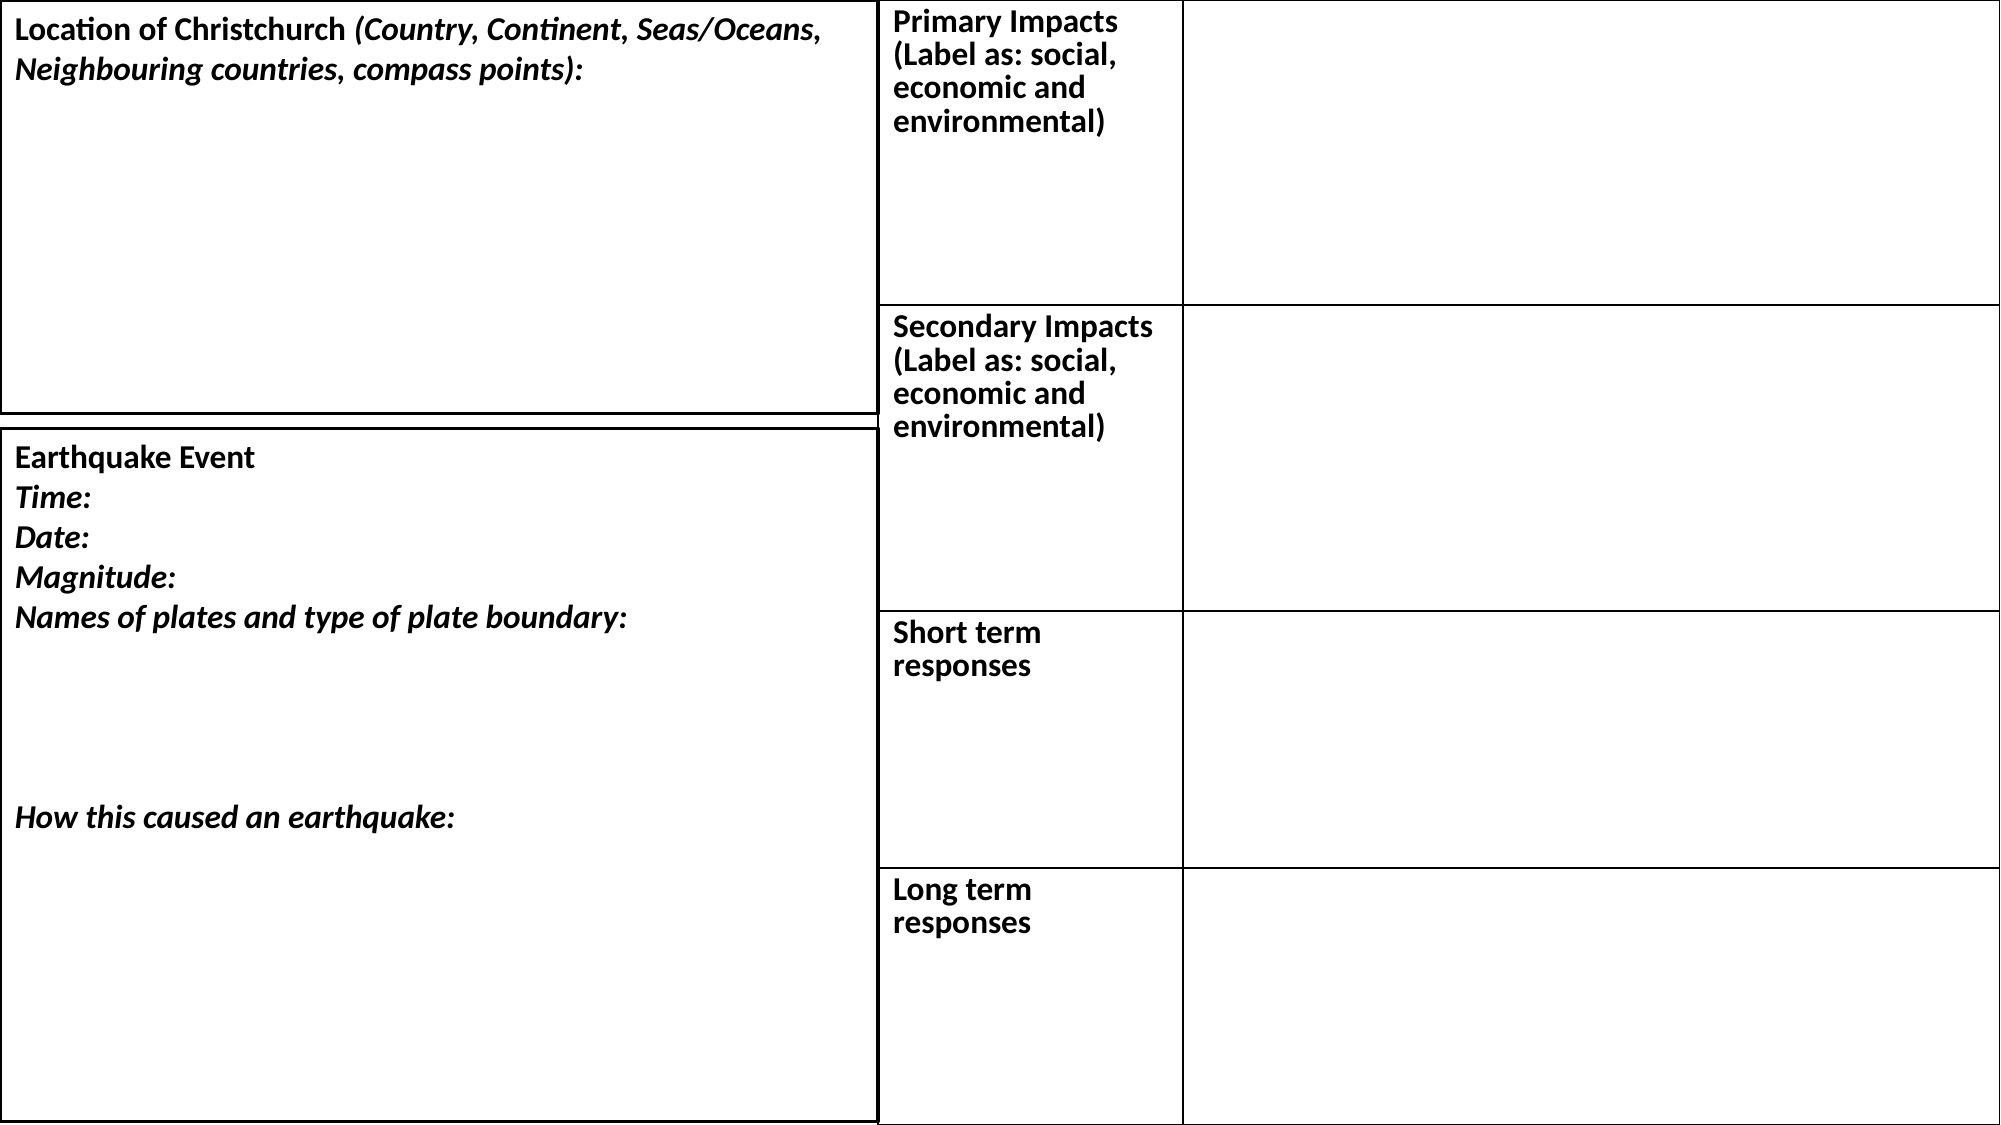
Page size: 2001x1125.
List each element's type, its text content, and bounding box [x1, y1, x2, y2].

table_header Primary Impacts (Label as: social, economic and environmental) [879, 1, 1182, 304]
table_cell Secondary Impacts (Label as: social, economic and environmental) [879, 306, 1182, 610]
table_cell Short term responses [879, 612, 1182, 867]
table_cell [1184, 612, 1999, 867]
table_cell Long term responses [879, 869, 1182, 1124]
text_box Earthquake Event Time: Date: Magnitude: Names of plates and type of plate boundary: How this caused an earthquake: [0, 428, 877, 1122]
table_header [1184, 1, 1999, 304]
text_box Location of Christchurch (Country, Continent, Seas/Oceans, Neighbouring countries, compass points): [0, 0, 877, 414]
table_cell [1184, 306, 1999, 610]
table_cell [1184, 869, 1999, 1124]
